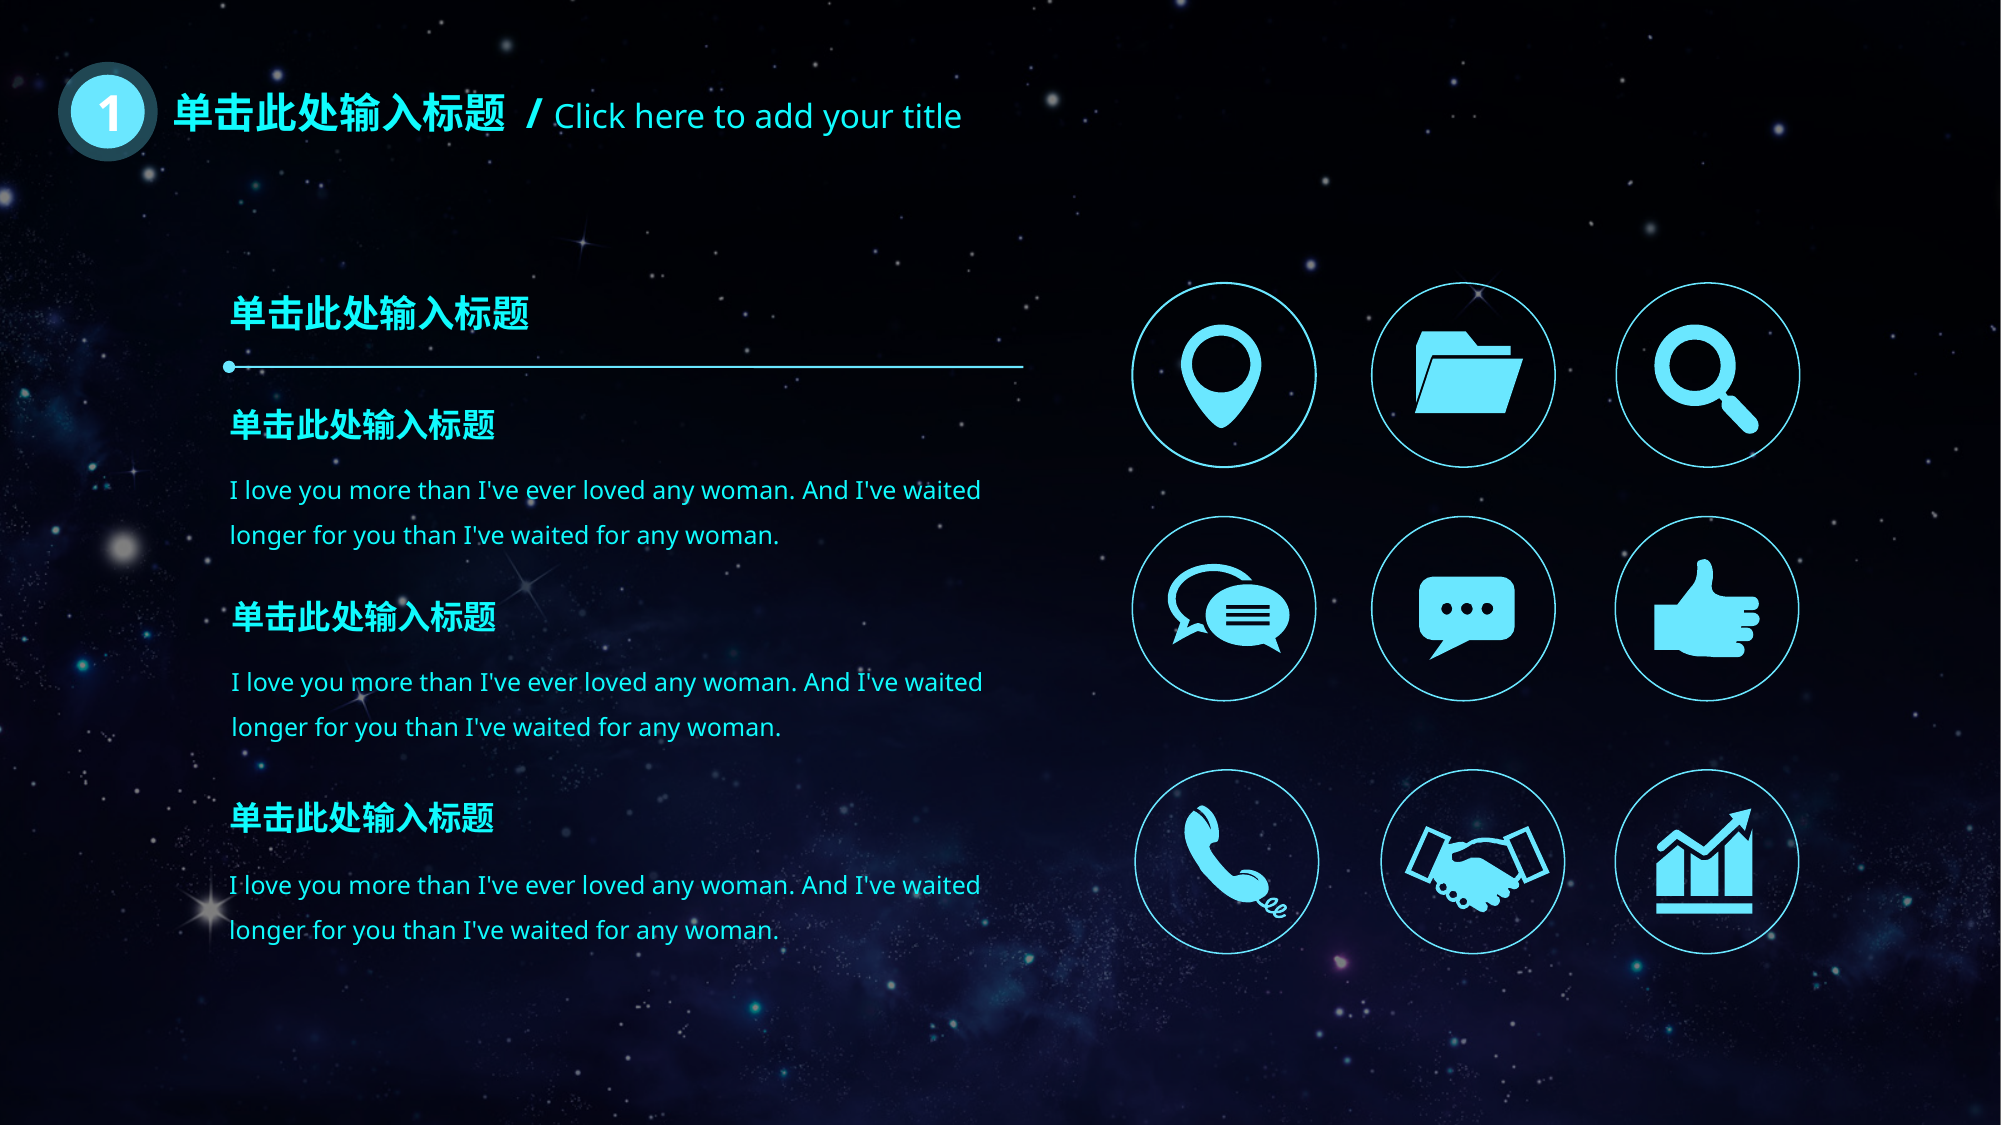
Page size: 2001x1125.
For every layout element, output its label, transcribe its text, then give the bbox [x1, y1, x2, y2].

text_box [200, 904, 644, 963]
text_box 单击此处输入标题 / Click here to add your title [158, 78, 1017, 144]
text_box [58, 61, 158, 162]
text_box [1616, 282, 1800, 468]
text_box I love you more than I've ever loved any woman. And I've waited longer for you than I've waited for any woman. [214, 847, 1034, 953]
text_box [1615, 769, 1799, 954]
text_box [1132, 282, 1316, 468]
text_box 单击此处输入标题 [216, 589, 657, 644]
text_box 单击此处输入标题 [214, 396, 655, 452]
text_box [1371, 282, 1556, 468]
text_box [1135, 769, 1319, 954]
picture [0, 0, 2001, 1125]
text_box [1381, 769, 1565, 954]
text_box I love you more than I've ever loved any woman. And I've waited longer for you than I've waited for any woman. [216, 644, 1036, 749]
text_box 单击此处输入标题 [214, 789, 655, 845]
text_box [1615, 516, 1799, 701]
text_box I love you more than I've ever loved any woman. And I've waited longer for you than I've waited for any woman. [214, 452, 1026, 557]
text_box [1371, 516, 1556, 701]
text_box 单击此处输入标题 [214, 282, 842, 343]
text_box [1132, 516, 1316, 701]
